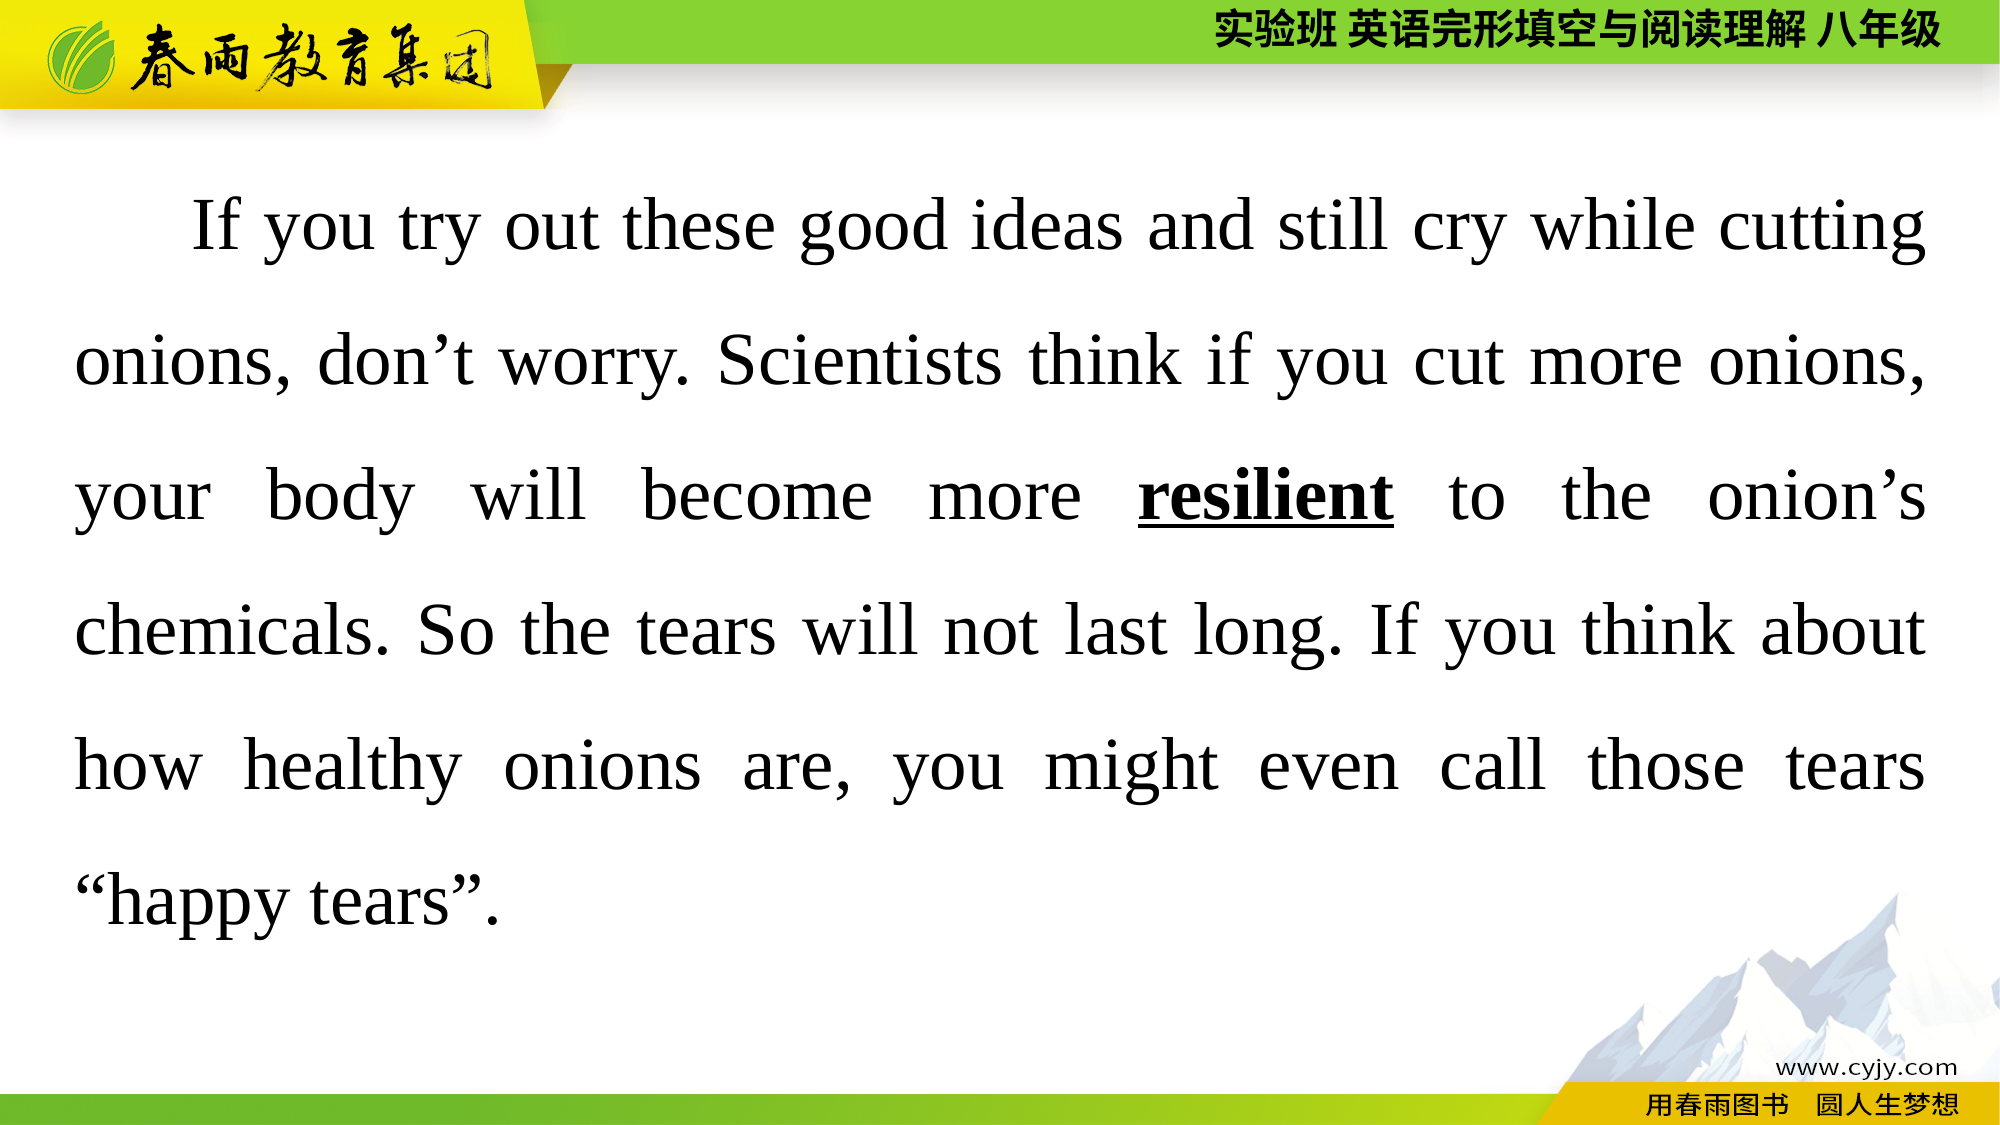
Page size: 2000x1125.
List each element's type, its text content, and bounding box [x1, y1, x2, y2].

list If you try out these good ideas and still cry while cutting onions, don’t worry. Scientists think if you cut more onions, your body will become more resilient to the onion’s chemicals. So the tears will not last long. If you think about how healthy onions are, you might even call those tears “happy tears”. [59, 122, 1944, 956]
picture [0, 0, 2000, 1125]
